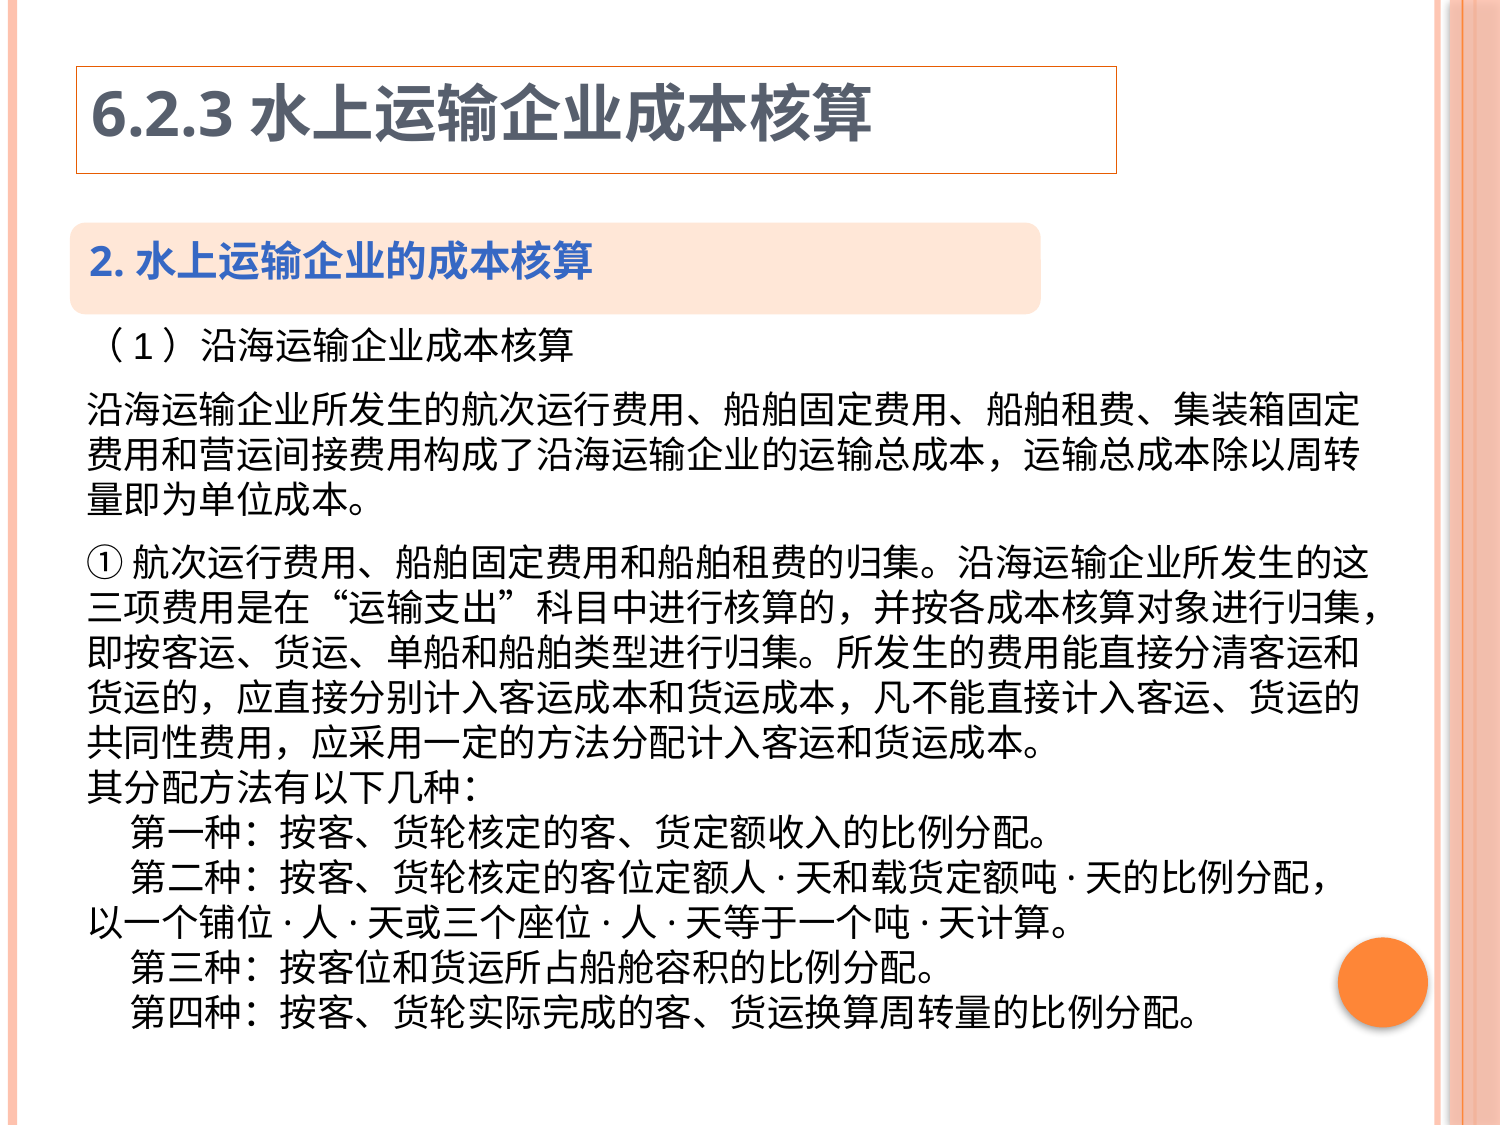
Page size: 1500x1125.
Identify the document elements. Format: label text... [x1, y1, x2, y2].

text_box 6.2.3水上运输企业成本核算 [76, 66, 1117, 174]
text_box 2.水上运输企业的成本核算 [69, 222, 1041, 314]
text_box （1）沿海运输企业成本核算 沿海运输企业所发生的航次运行费用、船舶固定费用、船舶租费、集装箱固定费用和营运间接费用构成了沿海运输企业的运输总成本，运输总成本除以周转量即为单位成本。 ①航次运行费用、船舶固定费用和船舶租费的归集。沿海运输企业所发生的这三项费用是在“运输支出”科目中进行核算的，并按各成本核算对象进行归集，即按客运、货运、单船和船舶类型进行归集。所发生的费用能直接分清客运和货运的，应直接分别计入客运成本和货运成本，凡不能直接计入客运、货运的共同性费用，应采用一定的方法分配计入客运和货运成本。 其分配方法有以下几种： 第一种：按客、货轮核定的客、货定额收入的比例分配。 第二种：按客、货轮核定的客位定额人·天和载货定额吨·天的比例分配，以一个铺位·人·天或三个座位·人·天等于一个吨·天计算。 第三种：按客位和货运所占船舱容积的比例分配。 第四种：按客、货轮实际完成的客、货运换算周转量的比例分配。 [71, 314, 1395, 1042]
